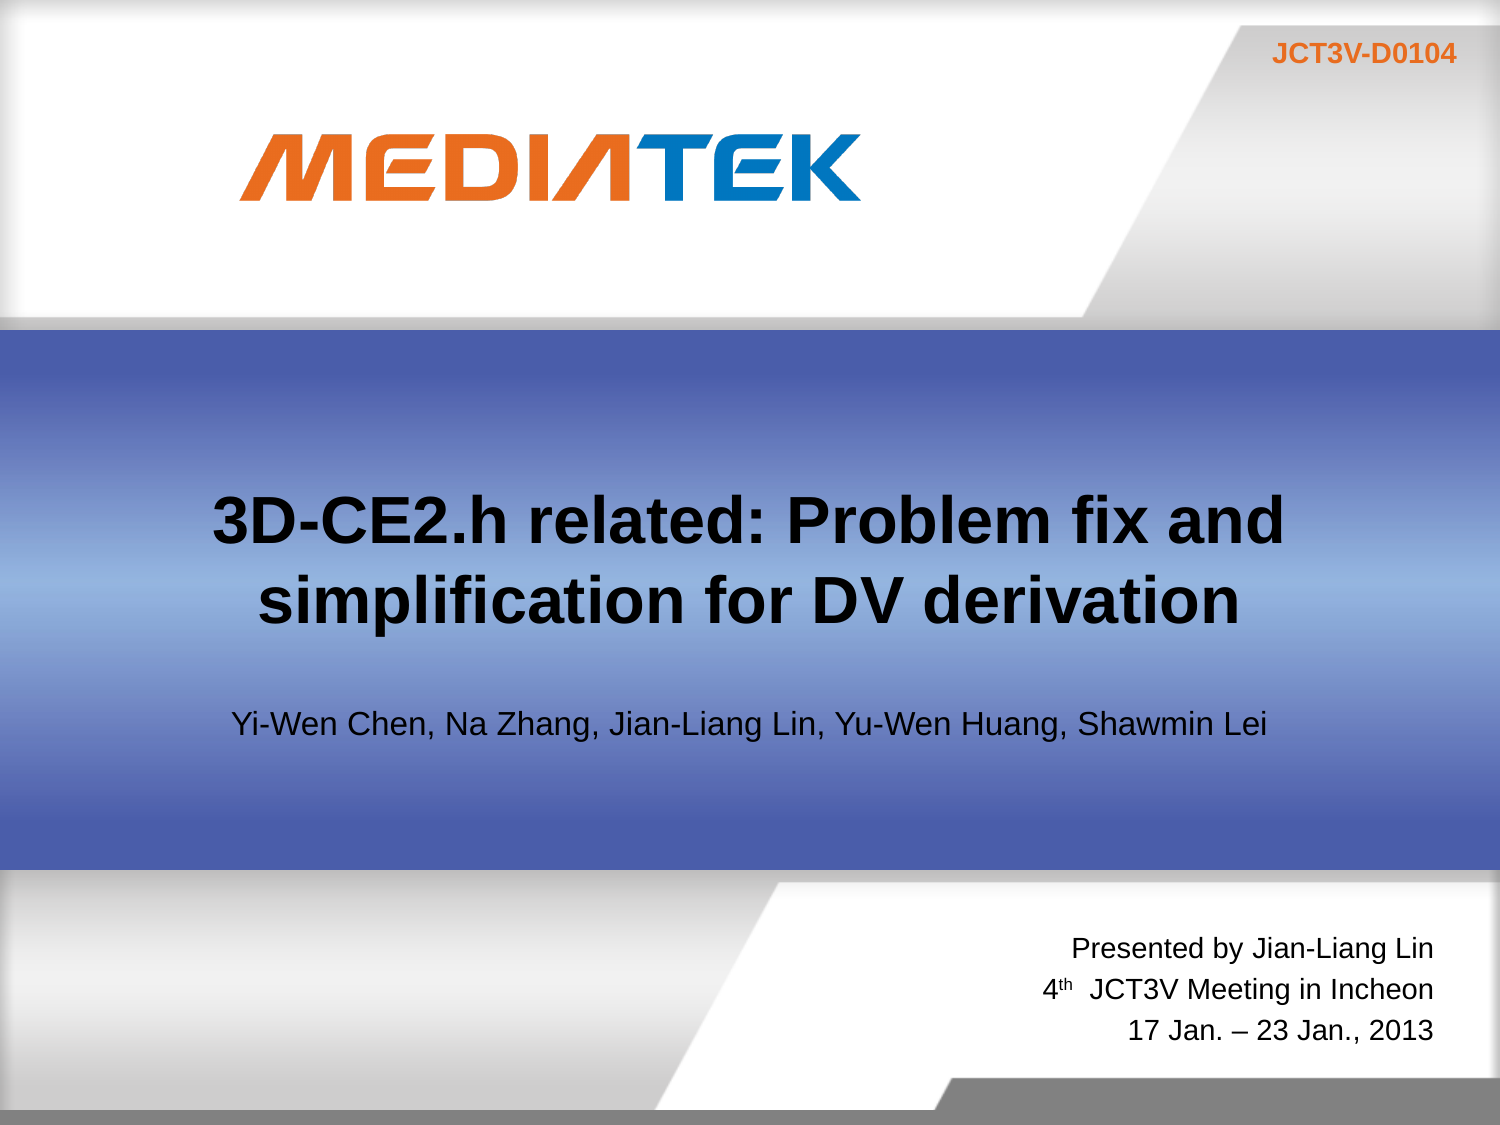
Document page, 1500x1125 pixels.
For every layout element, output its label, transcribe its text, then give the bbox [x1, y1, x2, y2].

text_box Presented by Jian-Liang Lin 4th JCT3V Meeting in Incheon 17 Jan. – 23 Jan., 2013 [787, 922, 1450, 1054]
title 3D-CE2.h related: Problem fix and simplification for DV derivation [50, 438, 1450, 676]
picture [0, 0, 1500, 1125]
text_box Yi-Wen Chen, Na Zhang, Jian-Liang Lin, Yu-Wen Huang, Shawmin Lei [162, 694, 1338, 750]
